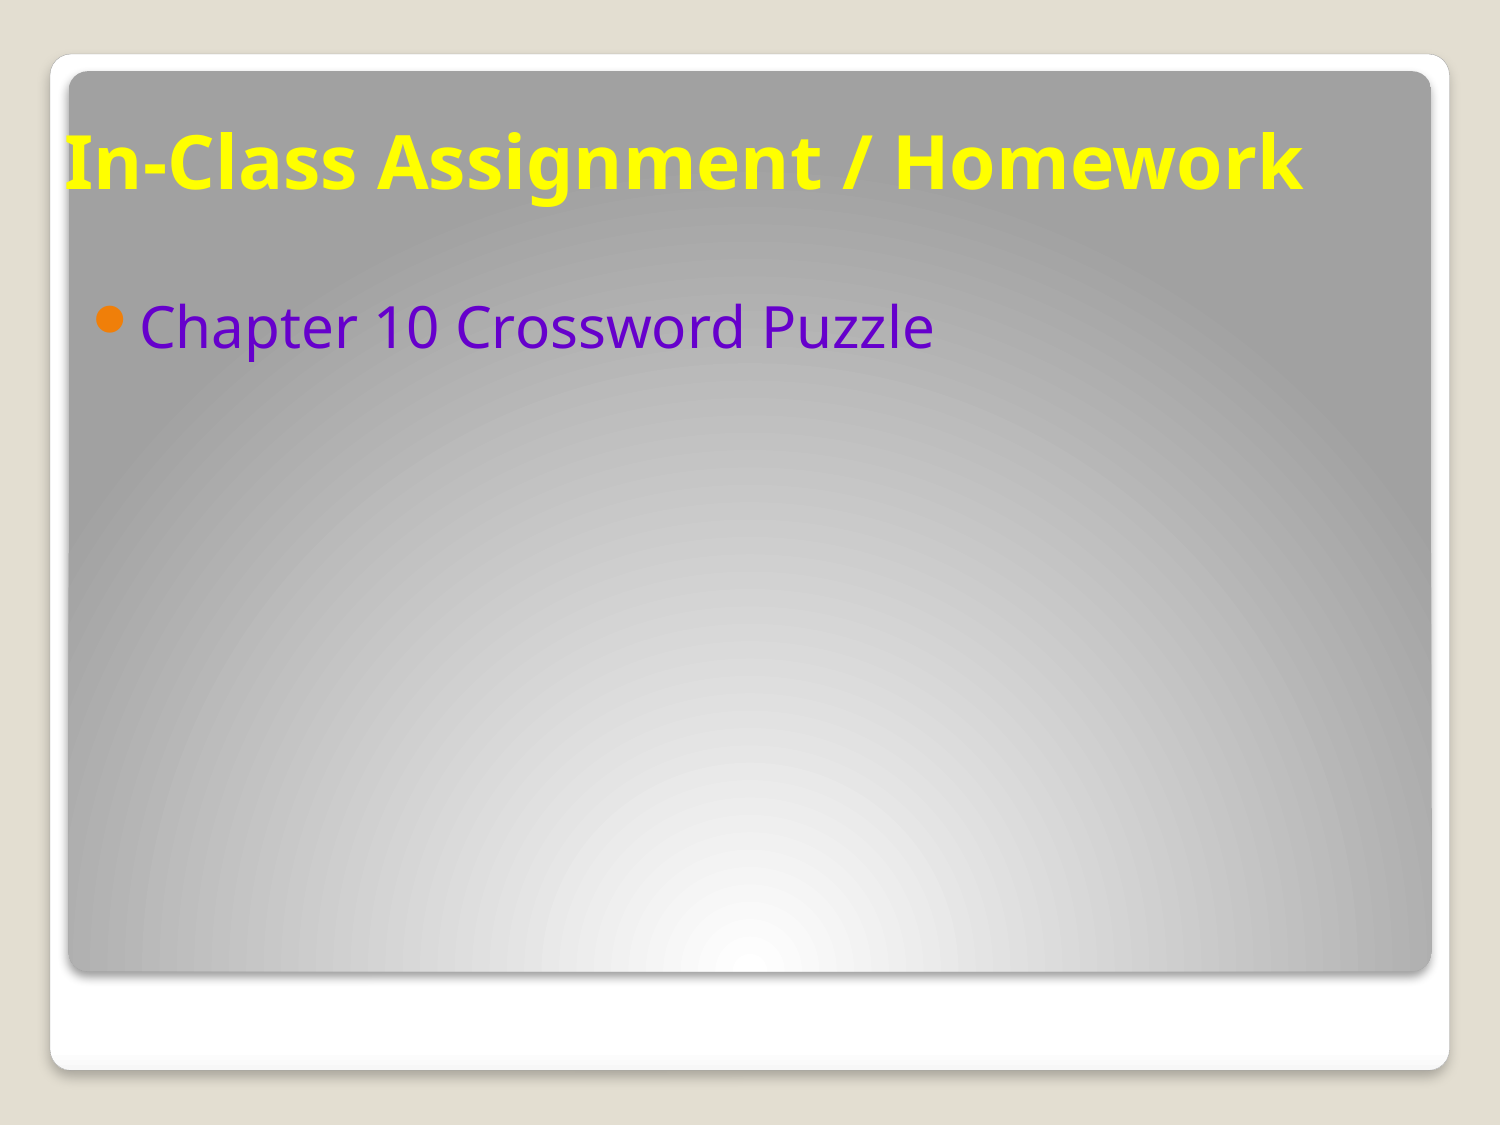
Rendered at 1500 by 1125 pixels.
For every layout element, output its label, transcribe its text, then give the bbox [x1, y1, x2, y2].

title In-Class Assignment / Homework [50, 50, 1450, 213]
list Chapter 10 Crossword Puzzle [62, 275, 1425, 1033]
